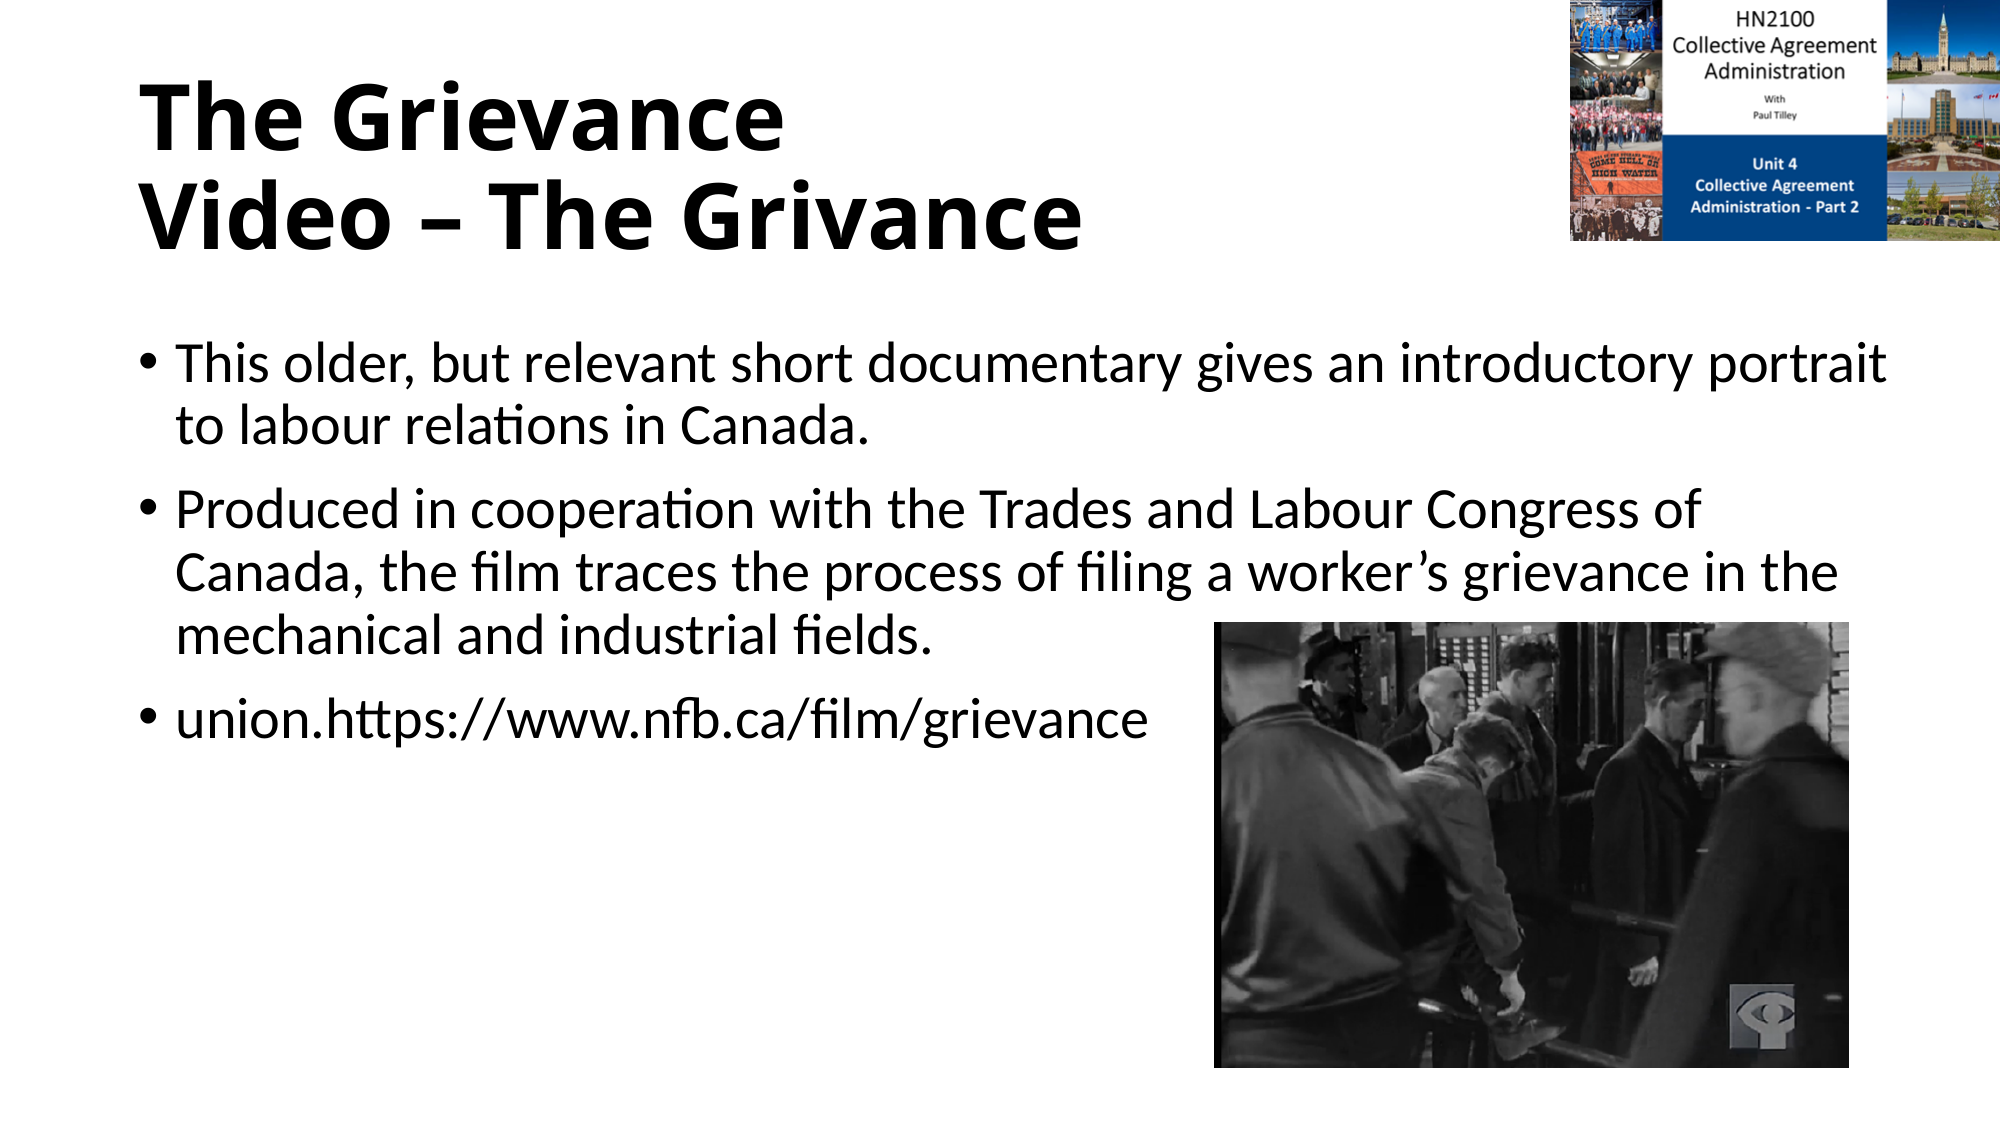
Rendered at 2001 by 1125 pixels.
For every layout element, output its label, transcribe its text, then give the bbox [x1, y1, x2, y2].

title The Grievance Video – The Grivance [123, 61, 1849, 280]
picture [1214, 622, 1849, 1068]
list This older, but relevant short documentary gives an introductory portrait to labour relations in Canada. Produced in cooperation with the Trades and Labour Congress of Canada, the film traces the process of filing a worker’s grievance in the mechanical and industrial fields. union.https://www.nfb.ca/film/grievance [123, 324, 1906, 1109]
picture [1570, 0, 2000, 241]
